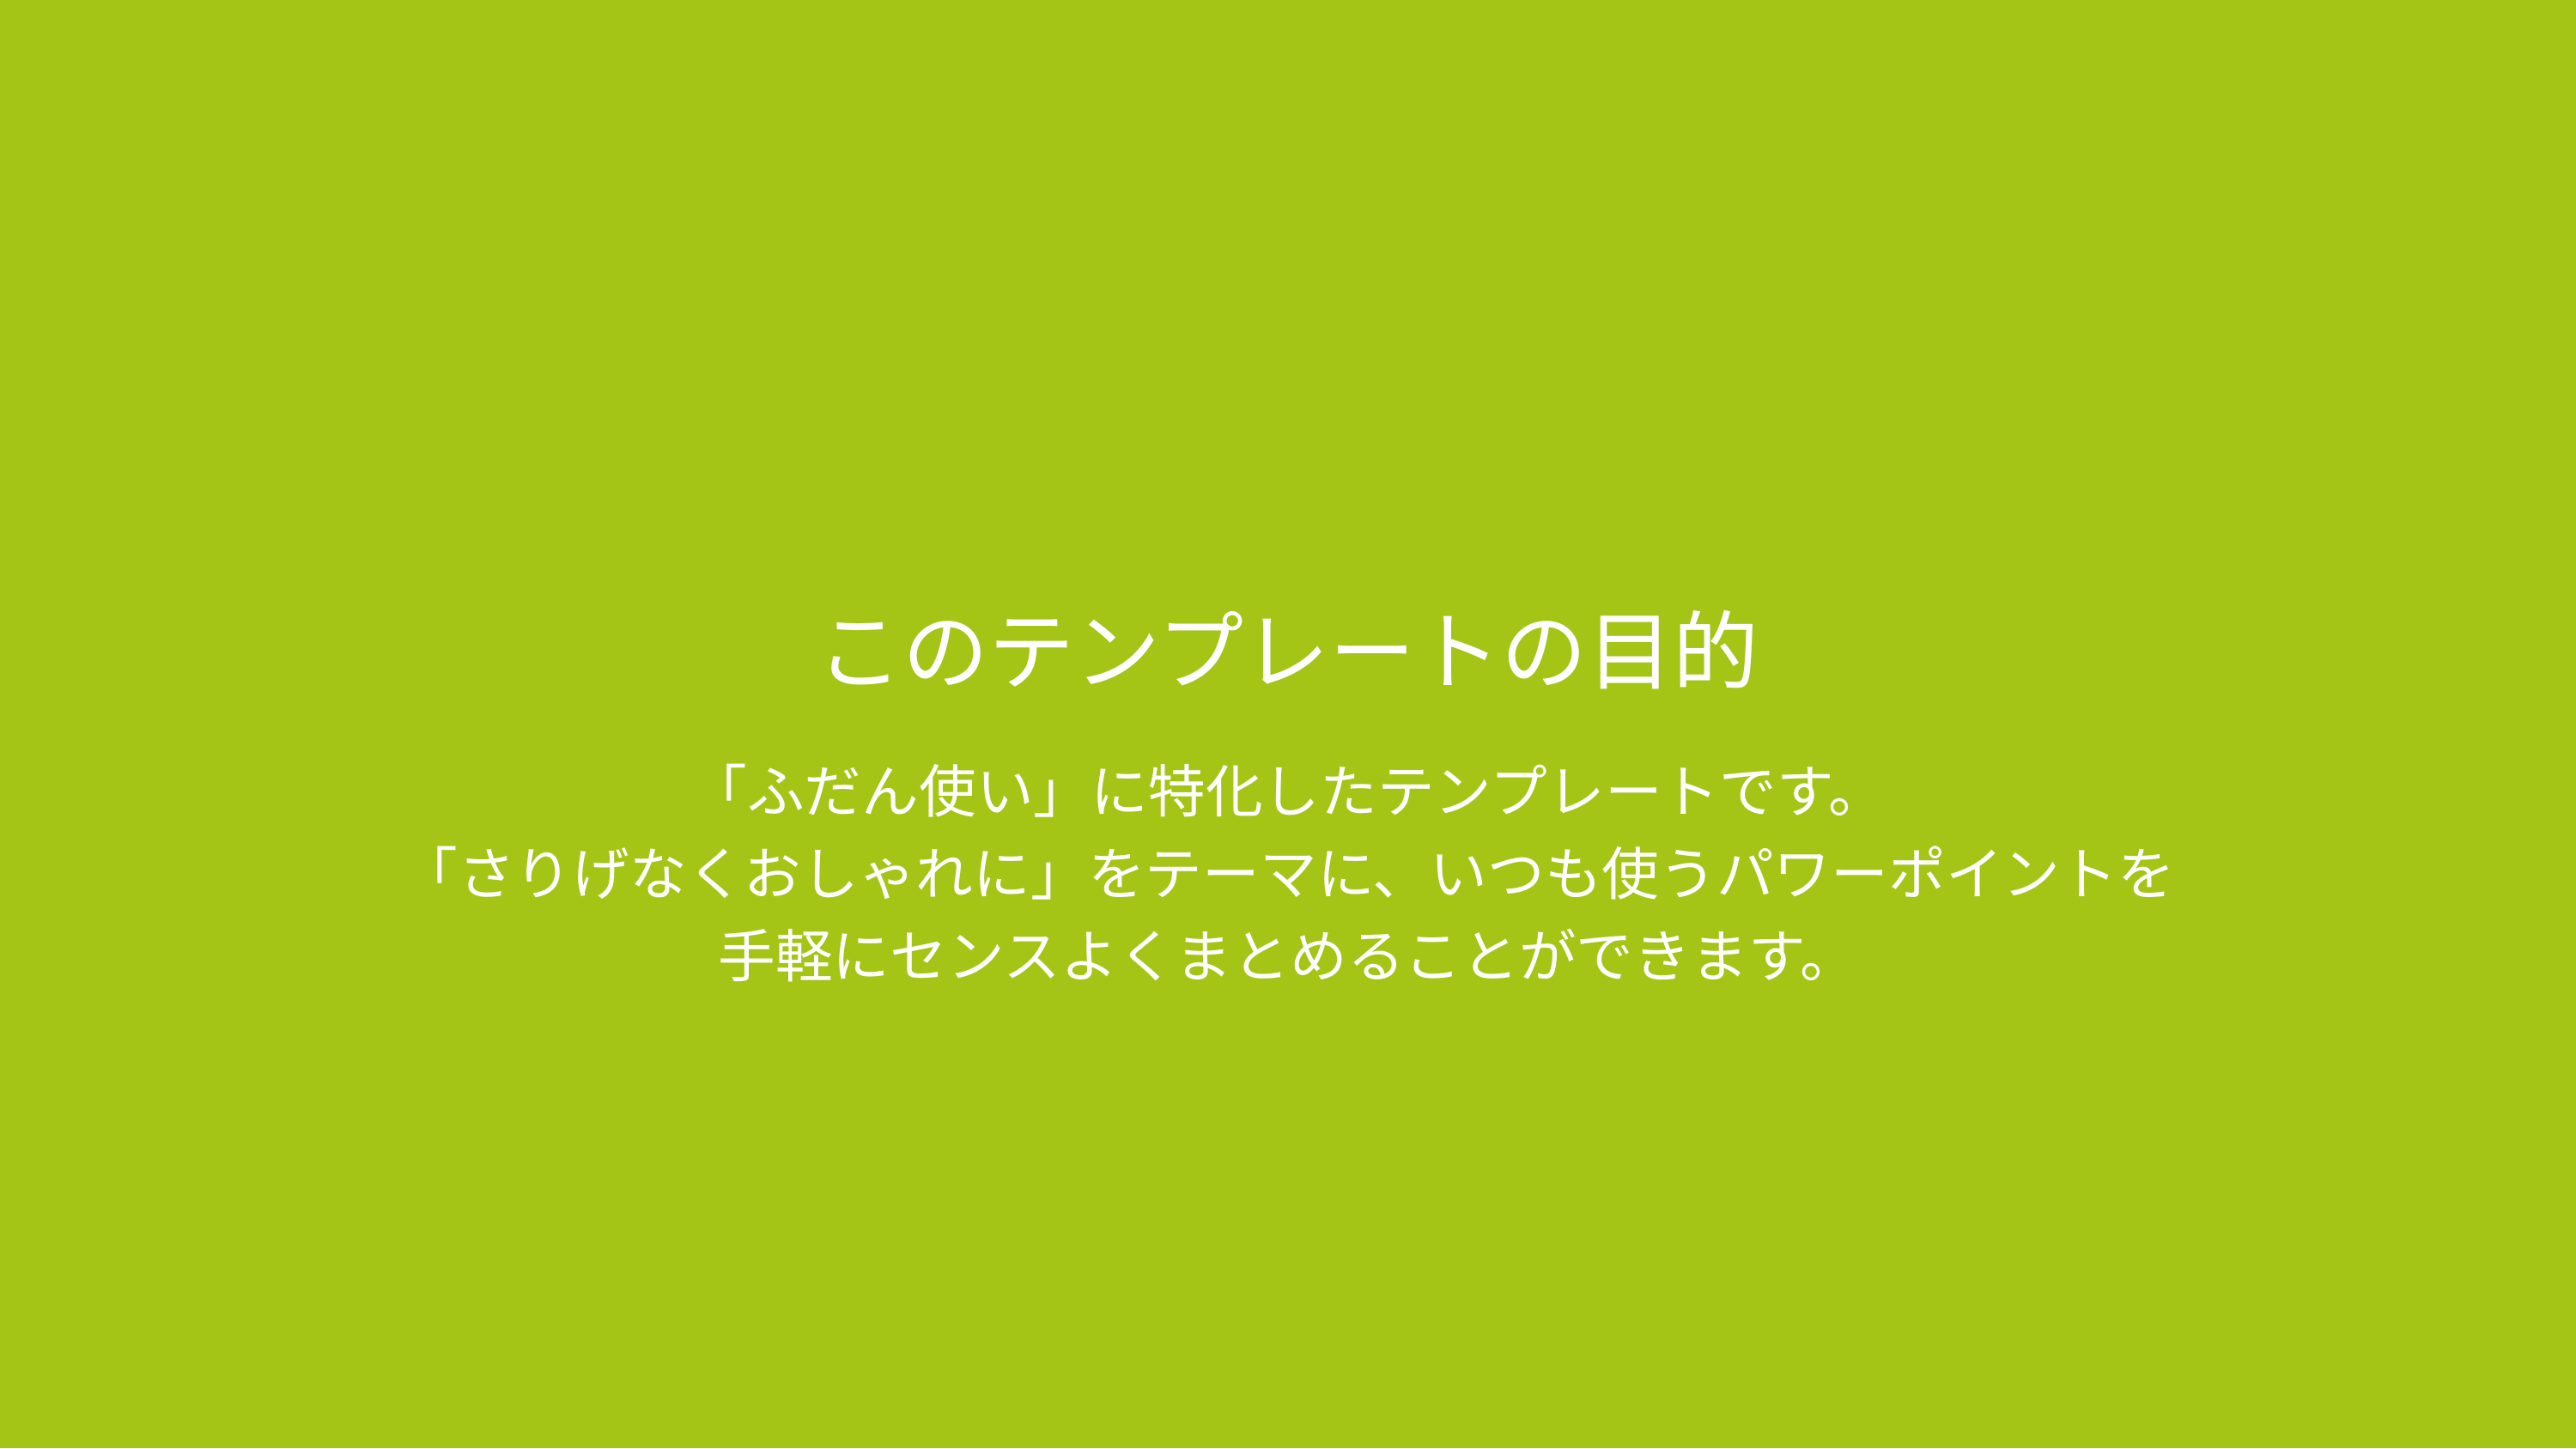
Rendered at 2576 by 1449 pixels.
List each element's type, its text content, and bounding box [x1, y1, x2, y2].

title このテンプレートの目的 [185, 525, 2391, 708]
list 「ふだん使い」に特化したテンプレートです。 「さりげなくおしゃれに」をテーマに、いつも使うパワーポイントを 手軽にセンスよくまとめることができます。 [370, 735, 2206, 1016]
